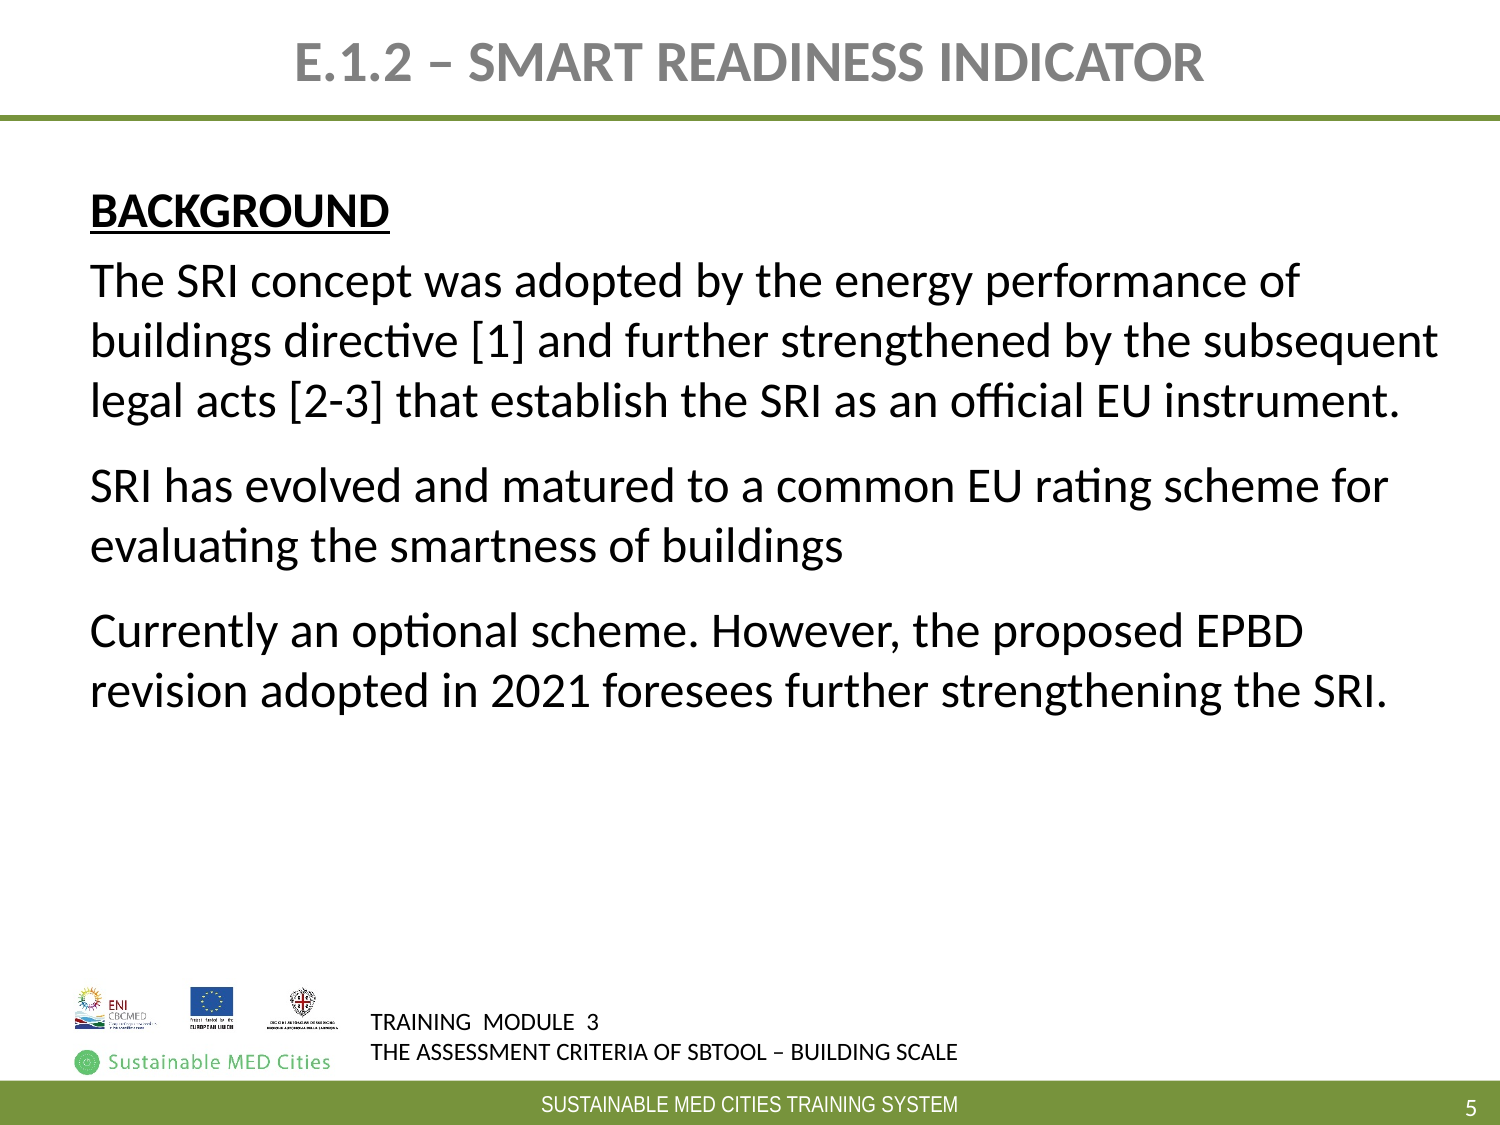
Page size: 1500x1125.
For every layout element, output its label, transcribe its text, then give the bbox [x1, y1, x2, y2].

slide_number 5 [1142, 1076, 1493, 1125]
picture [62, 978, 356, 1080]
list BACKGROUND [75, 170, 1425, 239]
title E.1.2 – SMART READINESS INDICATOR [0, 0, 1500, 117]
text_box The SRI concept was adopted by the energy performance of buildings directive [1] and further strengthened by the subsequent legal acts [2-3] that establish the SRI as an official EU instrument. SRI has evolved and matured to a common EU rating scheme for evaluating the smartness of buildings Currently an optional scheme. However, the proposed EPBD revision adopted in 2021 foresees further strengthening the SRI. [74, 239, 1468, 725]
